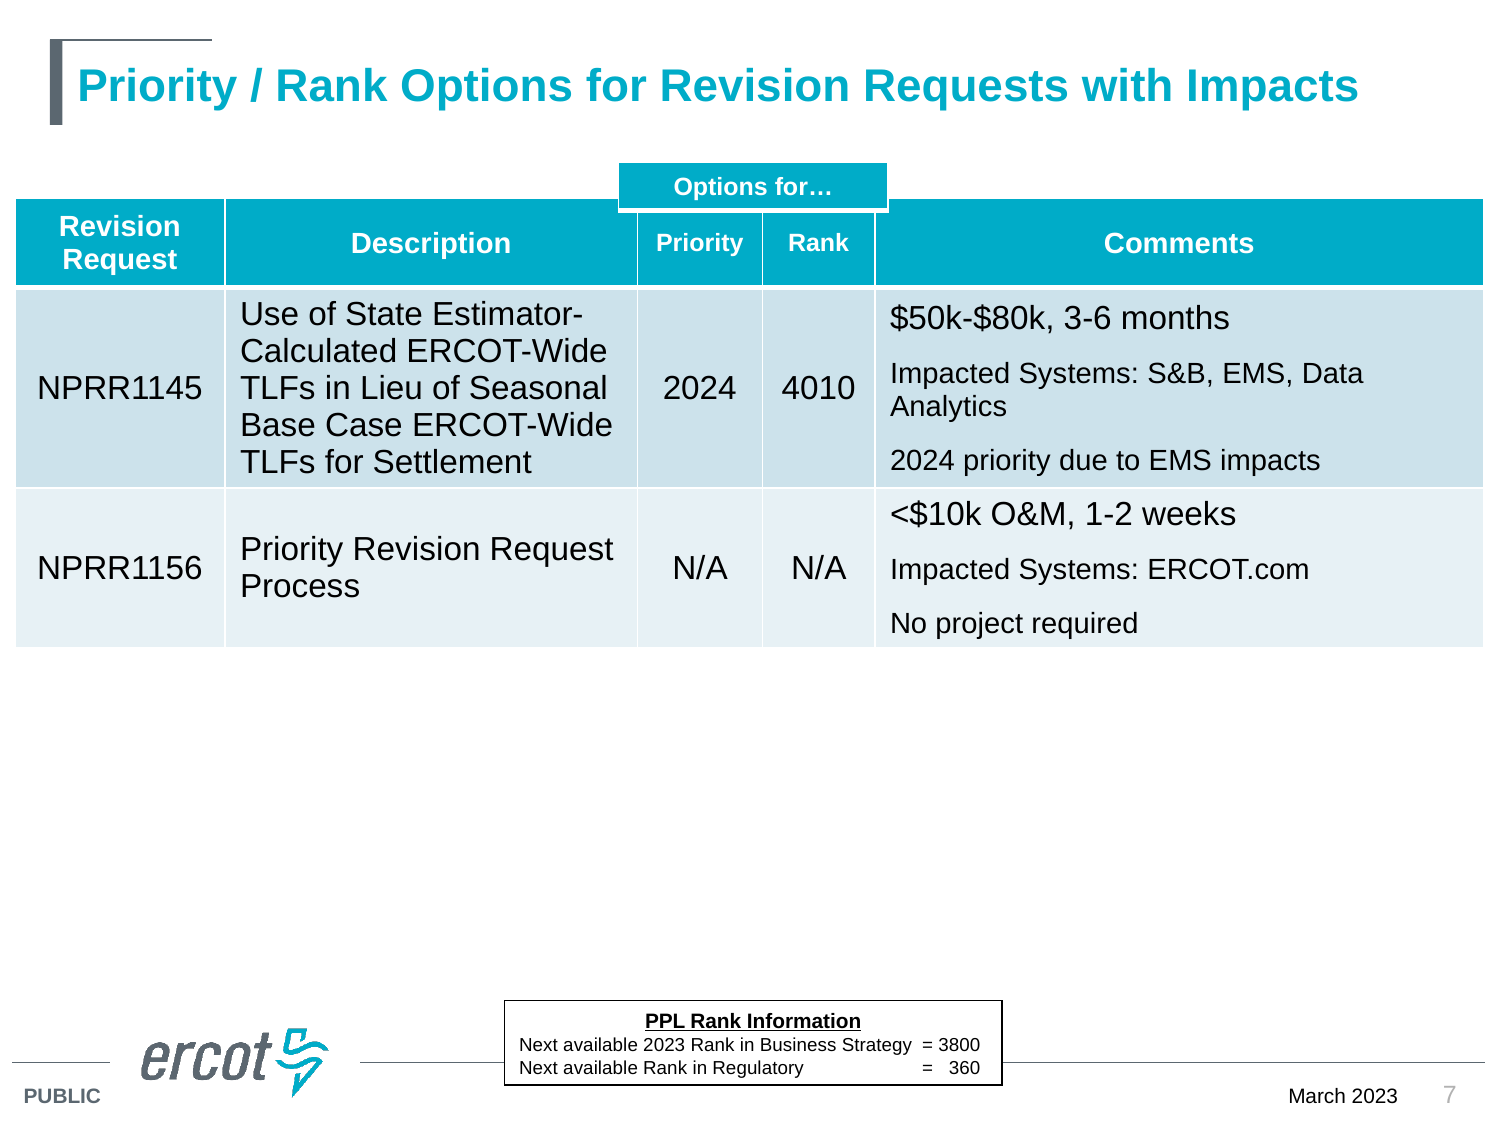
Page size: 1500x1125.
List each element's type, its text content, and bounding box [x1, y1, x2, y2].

table_header Description [226, 199, 637, 285]
table_header Comments [876, 199, 1483, 285]
table_cell NPRR1156 [16, 489, 224, 647]
table_cell N/A [763, 489, 874, 647]
table_cell <$10k O&M, 1-2 weeks Impacted Systems: ERCOT.com No project required [876, 489, 1483, 647]
table_cell $50k-$80k, 3-6 months Impacted Systems: S&B, EMS, Data Analytics 2024 priority due to EMS impacts [876, 290, 1483, 487]
slide_number 7 [1412, 1076, 1488, 1112]
table_cell Use of State Estimator-Calculated ERCOT-Wide TLFs in Lieu of Seasonal Base Case ERCOT-Wide TLFs for Settlement [226, 290, 637, 487]
table_cell N/A [638, 489, 762, 647]
table_cell 4010 [763, 290, 874, 487]
title Priority / Rank Options for Revision Requests with Impacts [62, 48, 1413, 134]
table_header Rank [763, 213, 874, 285]
table_header Priority [638, 213, 762, 285]
text_box PPL Rank Information Next available 2023 Rank in Business Strategy = 3800 Next available Rank in Regulatory = 360 [504, 1000, 1003, 1086]
table_cell NPRR1145 [16, 290, 224, 487]
picture [137, 1024, 332, 1100]
table_cell 2024 [638, 290, 762, 487]
table_cell Priority Revision Request Process [226, 489, 637, 647]
table_header Revision Request [16, 199, 224, 285]
table_header Options for… [619, 163, 887, 208]
